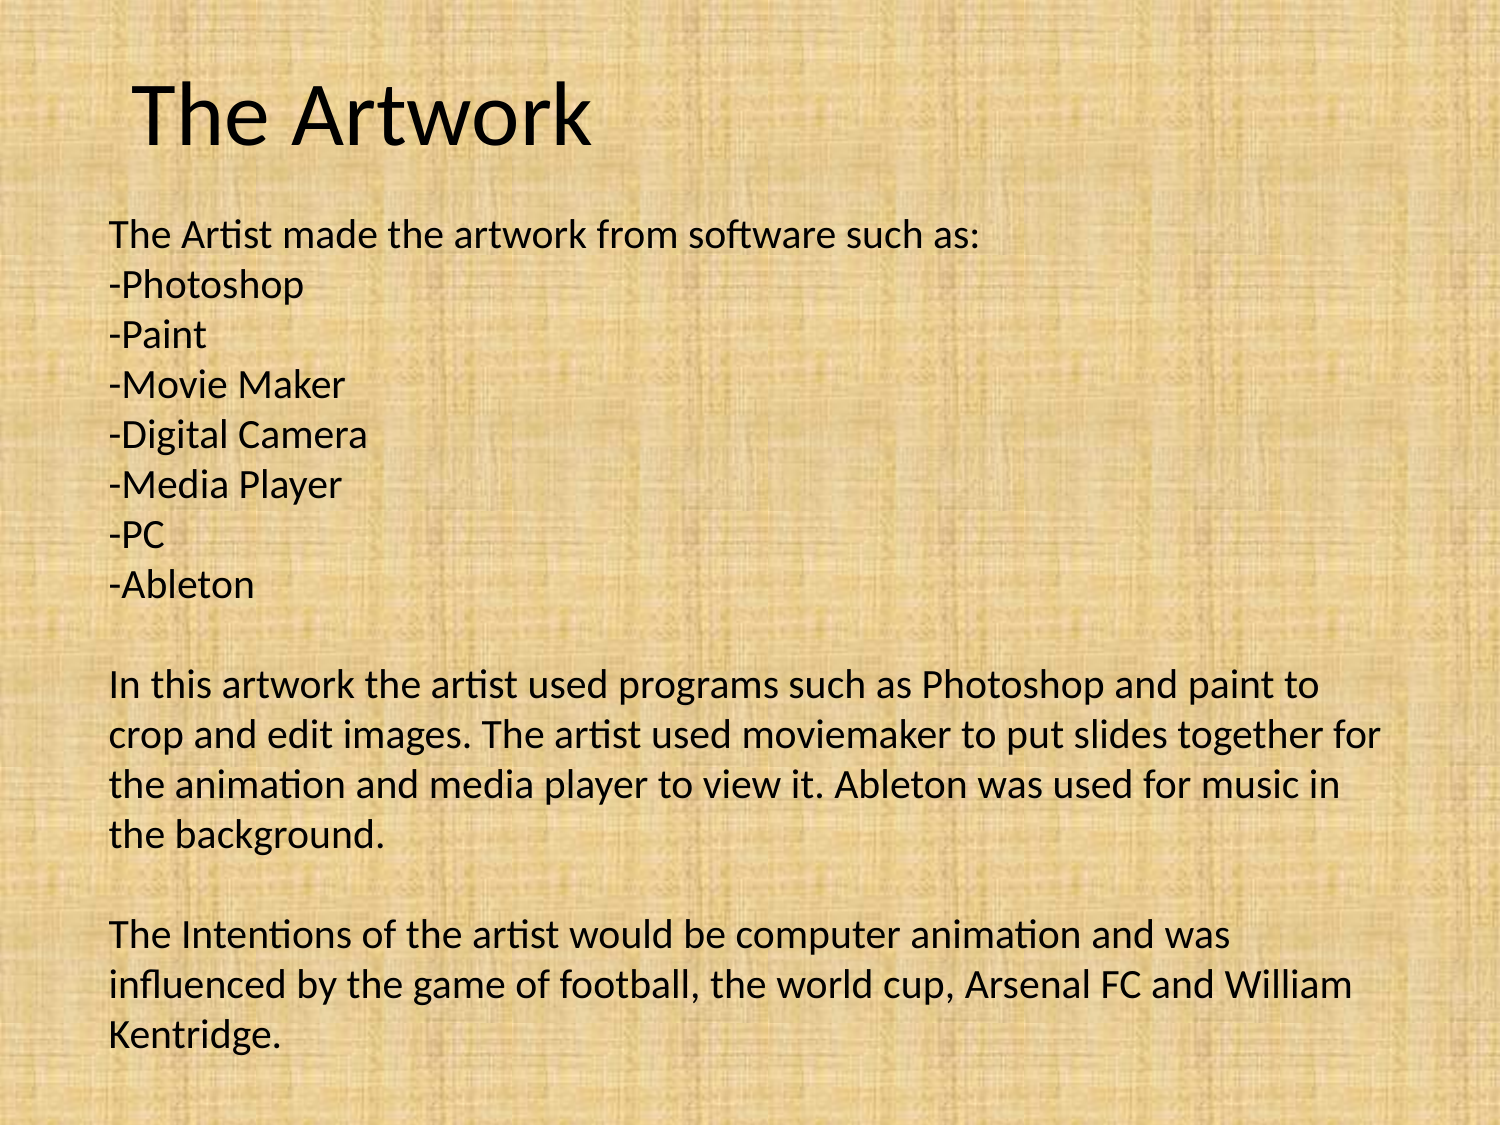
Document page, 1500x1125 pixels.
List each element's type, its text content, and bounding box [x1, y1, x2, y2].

picture [0, 0, 1500, 1125]
text_box The Artist made the artwork from software such as: -Photoshop -Paint -Movie Maker -Digital Camera -Media Player -PC -Ableton In this artwork the artist used programs such as Photoshop and paint to crop and edit images. The artist used moviemaker to put slides together for the animation and media player to view it. Ableton was used for music in the background. The Intentions of the artist would be computer animation and was influenced by the game of football, the world cup, Arsenal FC and William Kentridge. [93, 199, 1407, 1065]
text_box The Artwork [117, 46, 914, 172]
